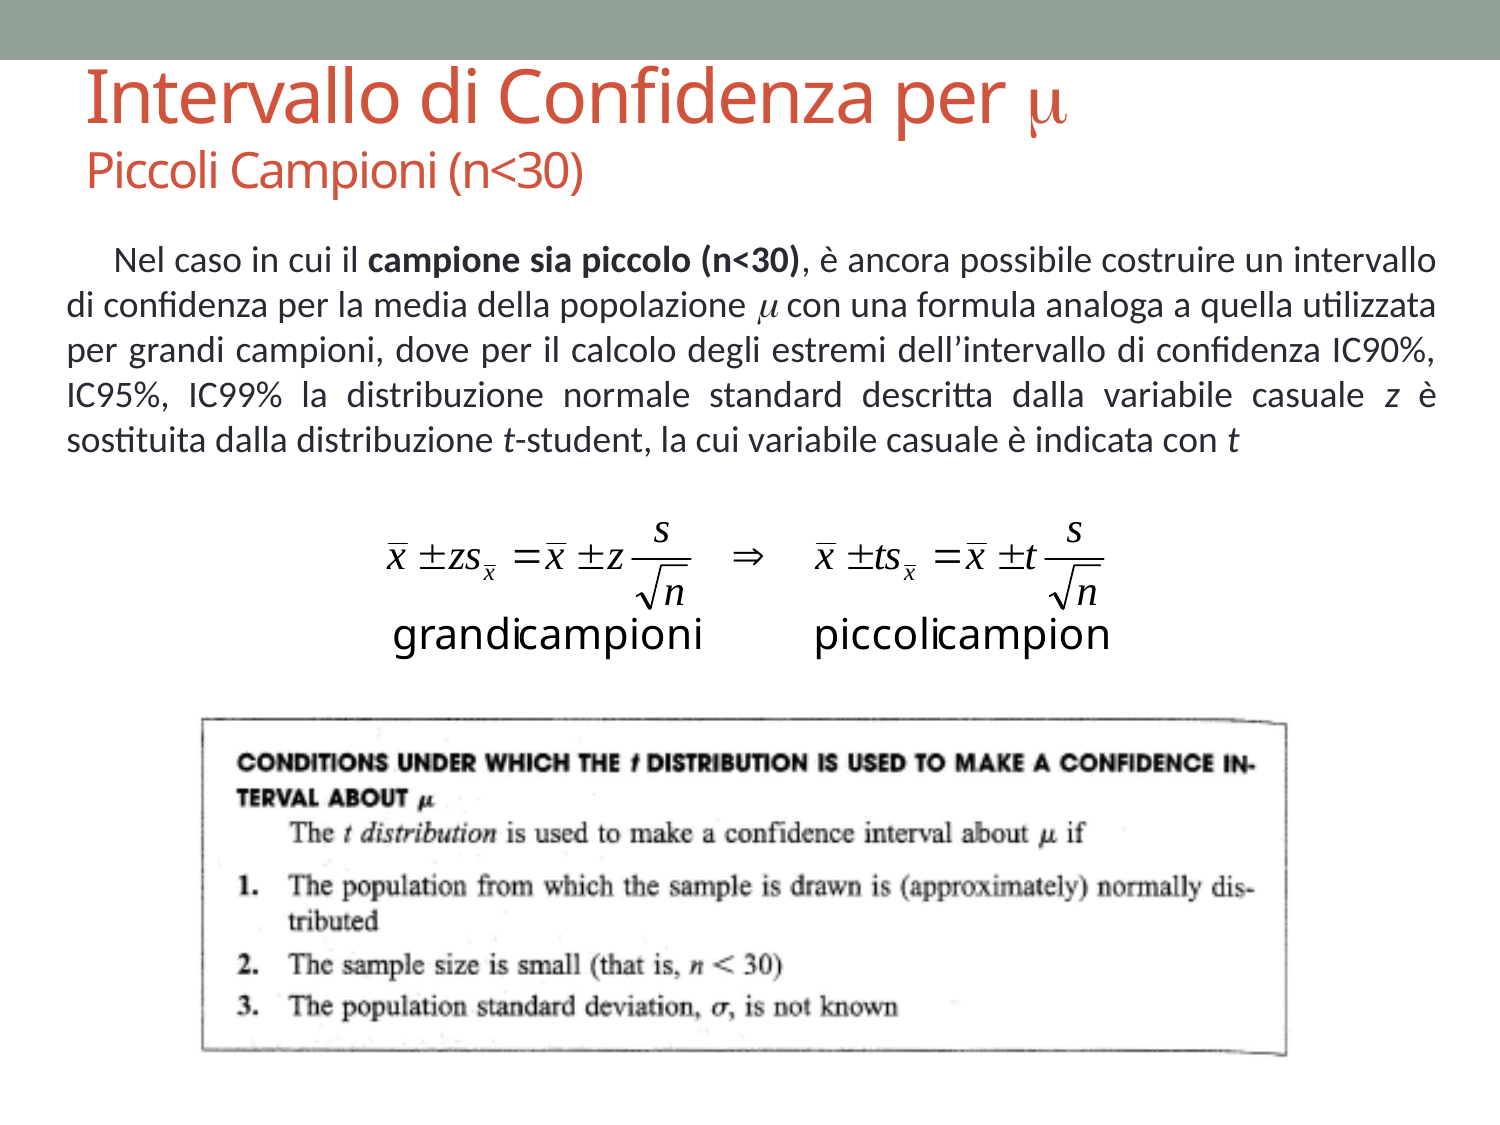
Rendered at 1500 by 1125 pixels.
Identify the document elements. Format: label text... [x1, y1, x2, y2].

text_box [378, 503, 1112, 667]
text_box Nel caso in cui il campione sia piccolo (n<30), è ancora possibile costruire un intervallo di confidenza per la media della popolazione m con una formula analoga a quella utilizzata per grandi campioni, dove per il calcolo degli estremi dell’intervallo di confidenza IC90%, IC95%, IC99% la distribuzione normale standard descritta dalla variabile casuale z è sostituita dalla distribuzione t-student, la cui variabile casuale è indicata con t [51, 227, 1452, 468]
title Intervallo di Confidenza per m Piccoli Campioni (n<30) [70, 29, 1346, 218]
picture [194, 714, 1295, 1063]
